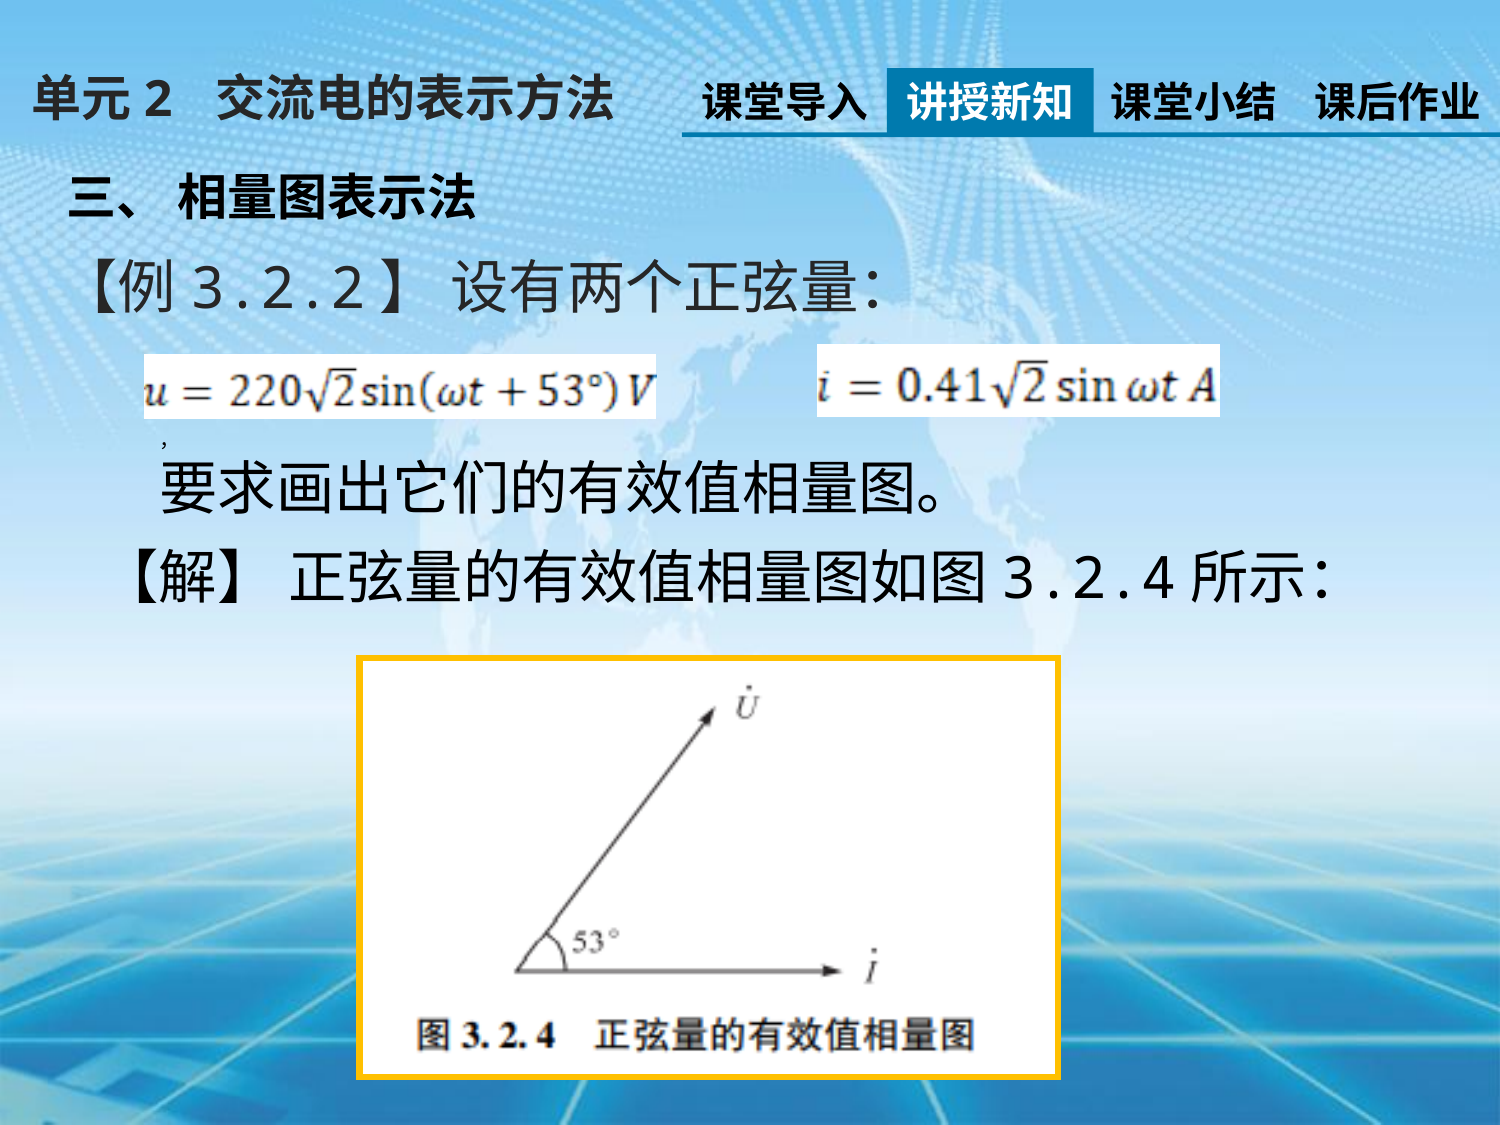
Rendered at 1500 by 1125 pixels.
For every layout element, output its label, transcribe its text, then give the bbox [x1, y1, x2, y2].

text_box 三、 相量图表示法 [19, 138, 525, 252]
text_box ， 要求画出它们的有效值相量图。 [144, 418, 991, 529]
text_box 【解】 正弦量的有效值相量图如图3.2.4所示： [86, 533, 1381, 688]
picture [0, 0, 1500, 1125]
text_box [16, 59, 1500, 135]
text_box 【例3.2.2】 设有两个正弦量： [45, 243, 932, 398]
